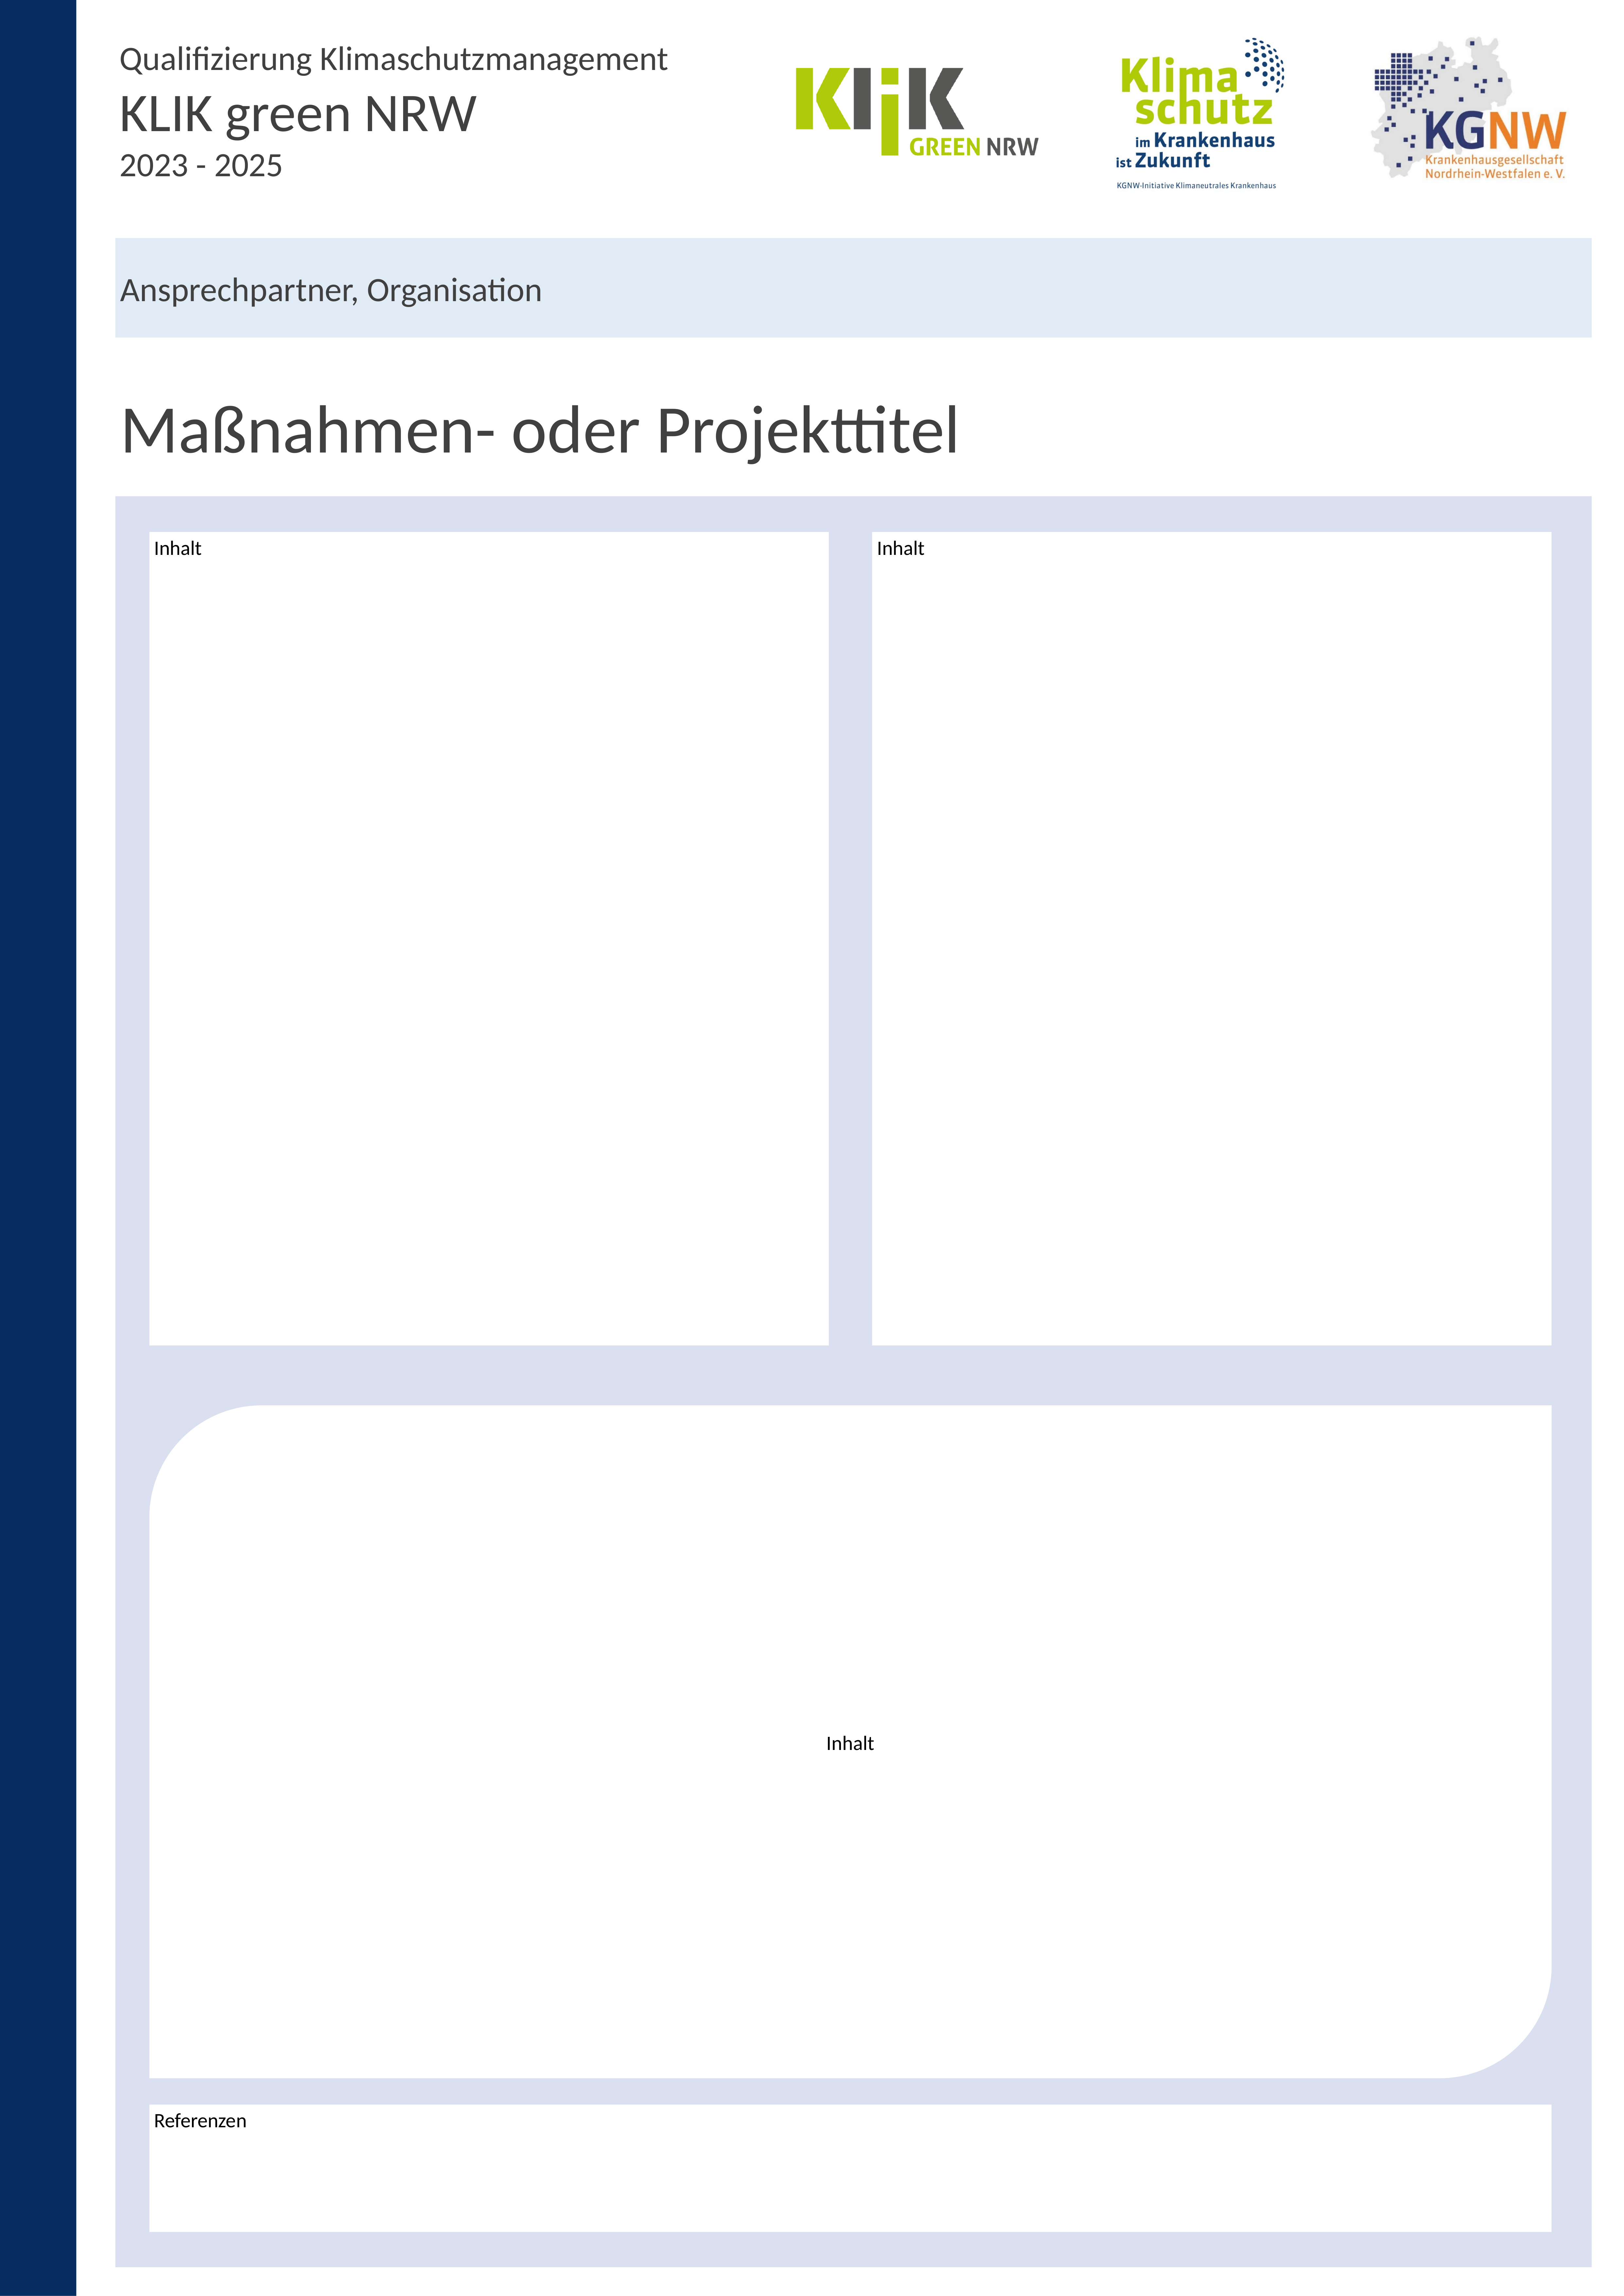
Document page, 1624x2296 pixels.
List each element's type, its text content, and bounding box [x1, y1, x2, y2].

text_box Ansprechpartner, Organisation [115, 238, 1592, 338]
text_box Inhalt [872, 532, 1552, 1345]
text_box Referenzen [149, 2104, 1552, 2232]
picture [788, 59, 1041, 162]
text_box Maßnahmen- oder Projekttitel [115, 382, 1575, 469]
picture [1358, 28, 1587, 193]
text_box [115, 496, 1592, 2268]
picture [1110, 28, 1289, 197]
text_box Inhalt [149, 532, 829, 1345]
text_box Inhalt [149, 1405, 1552, 2079]
